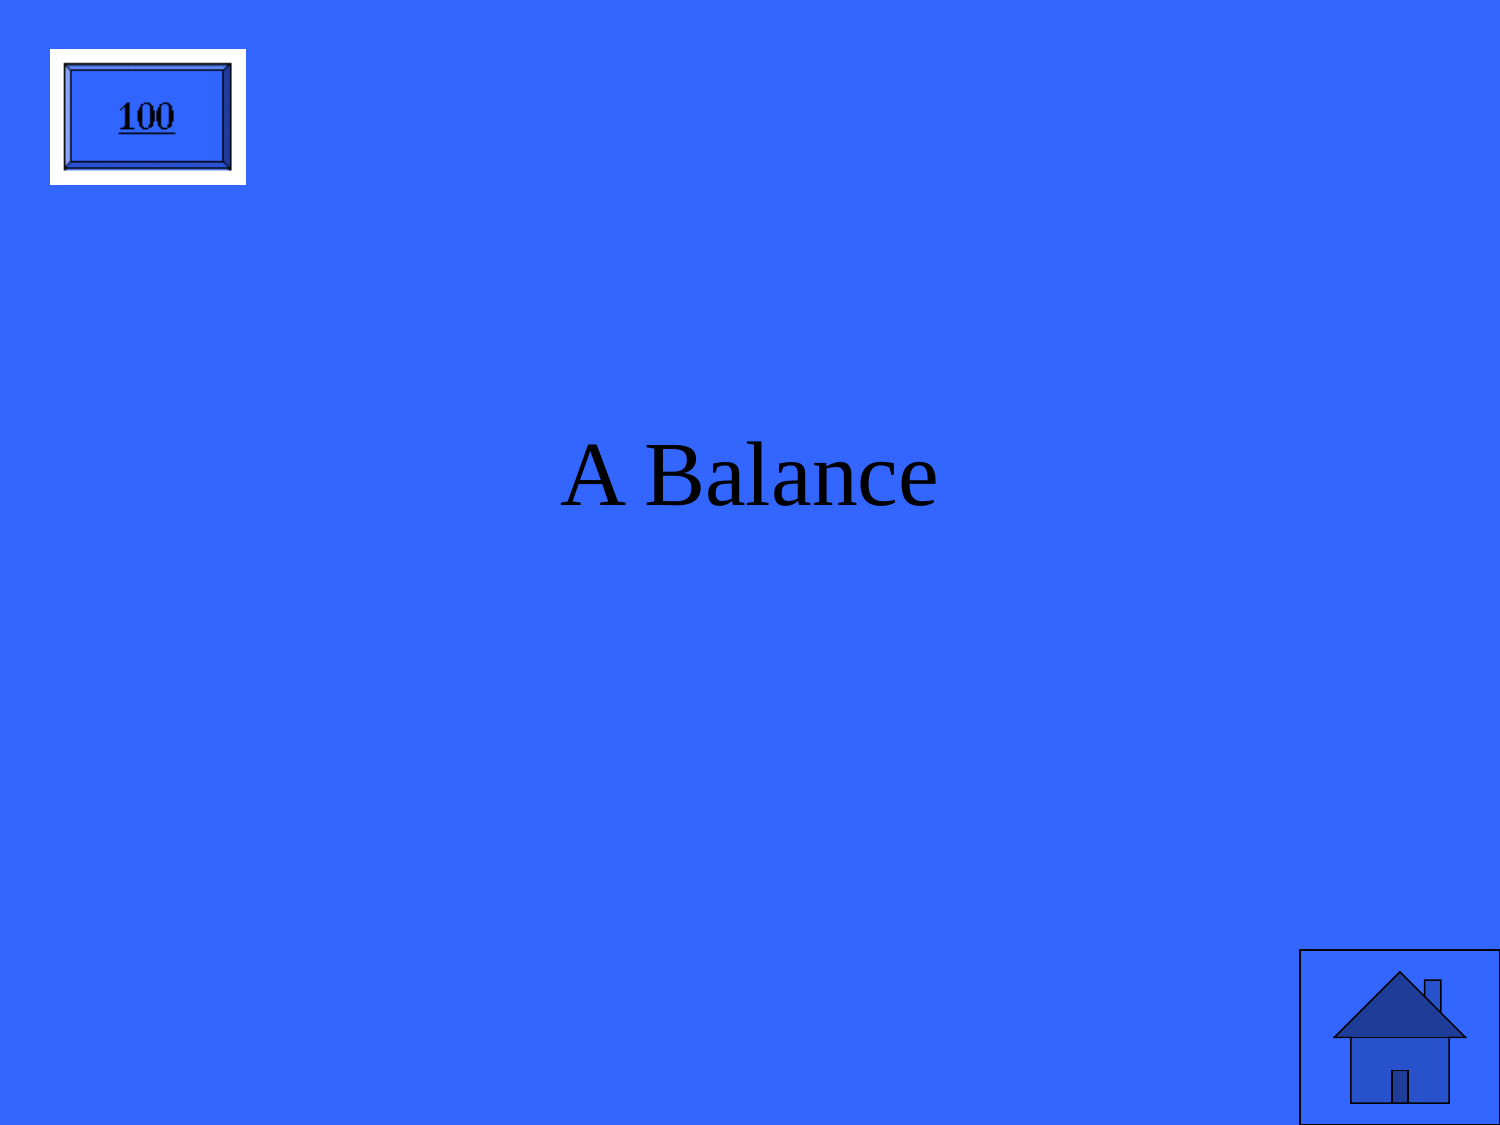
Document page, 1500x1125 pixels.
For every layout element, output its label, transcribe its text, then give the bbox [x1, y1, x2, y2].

picture [49, 49, 246, 185]
title A Balance [112, 374, 1388, 563]
text_box [1299, 950, 1500, 1125]
